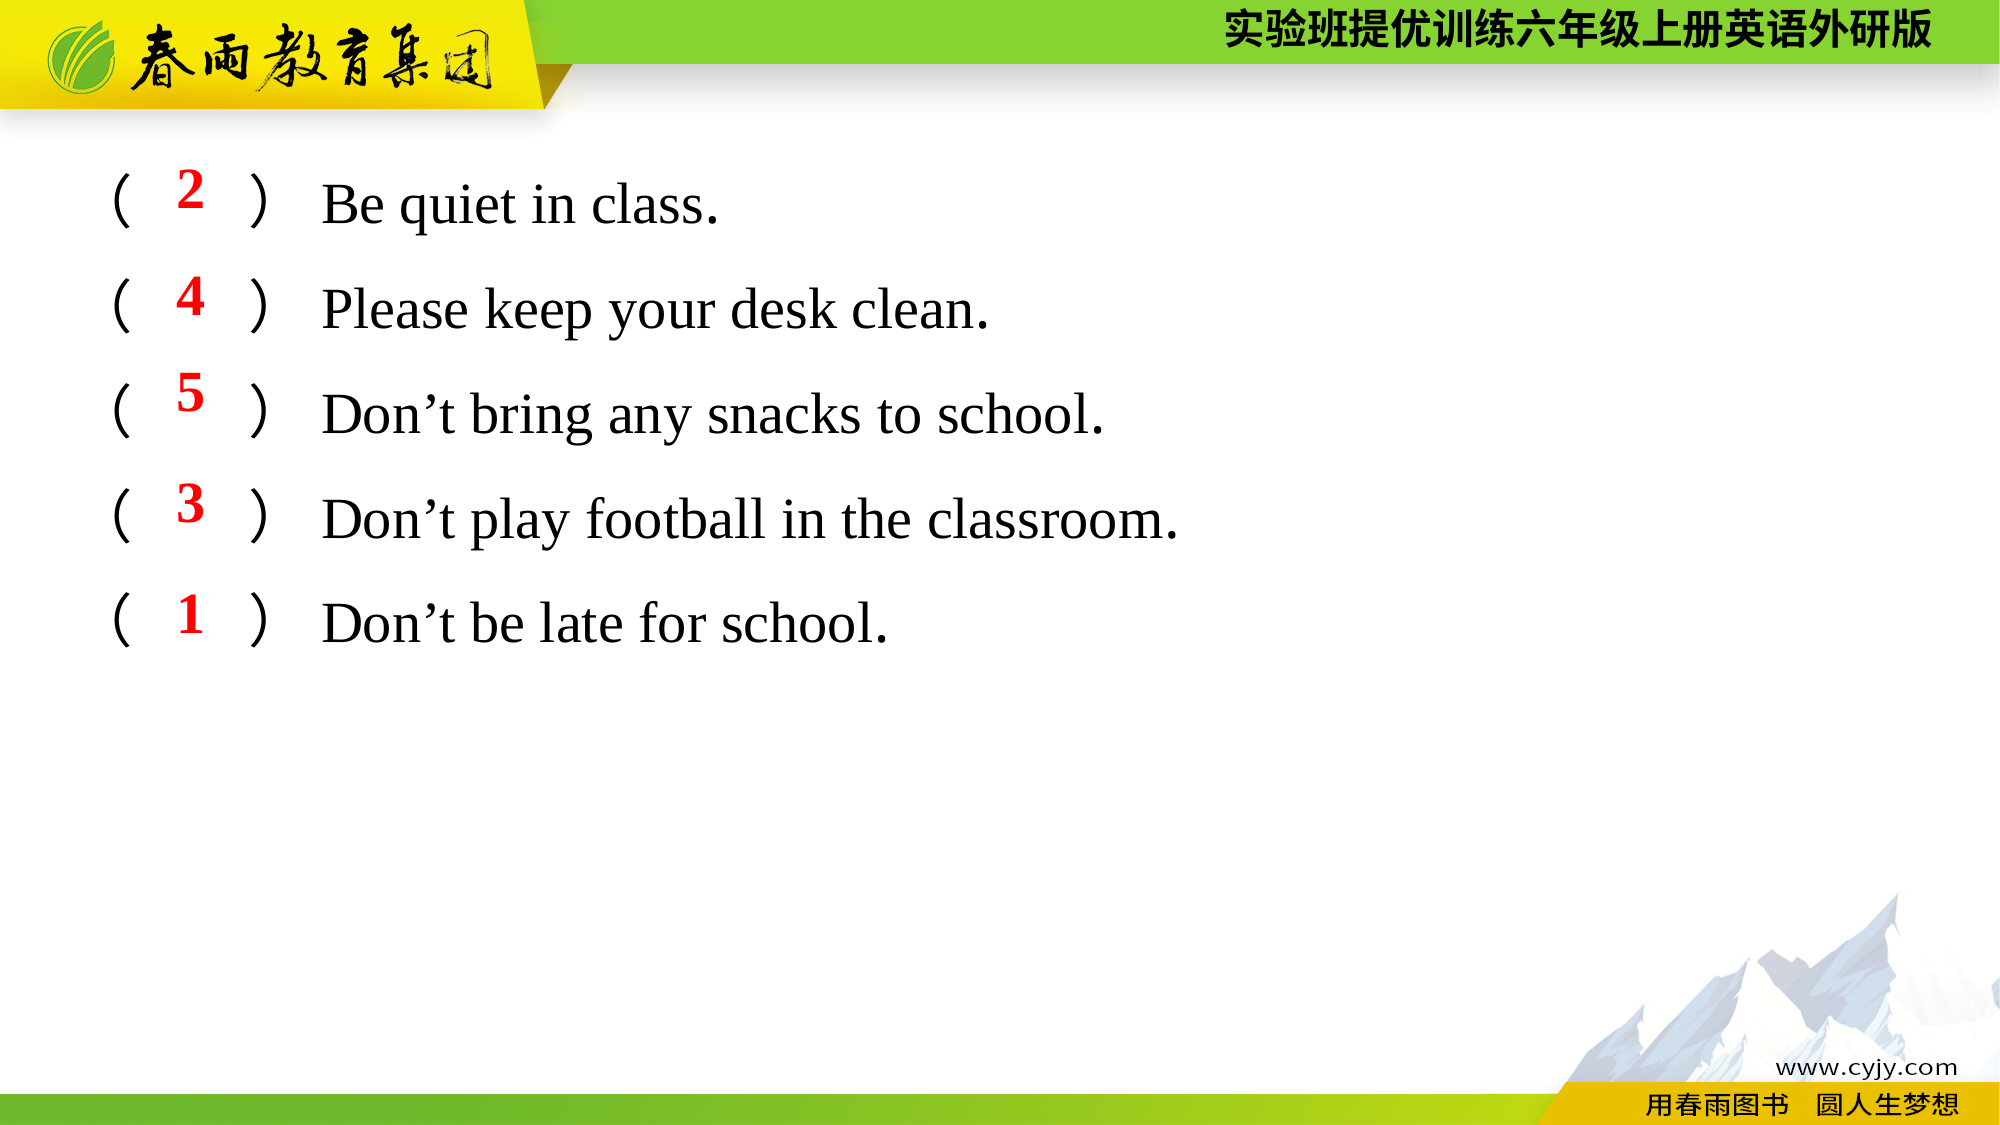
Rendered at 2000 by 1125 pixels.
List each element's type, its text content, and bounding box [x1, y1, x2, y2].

text_box 4 [161, 249, 221, 335]
text_box 1 [161, 567, 221, 653]
text_box 5 [161, 345, 221, 431]
text_box 3 [161, 456, 221, 542]
text_box 2 [161, 143, 221, 228]
list （ ）Be quiet in class. （ ）Please keep your desk clean. （ ）Don’t bring any snacks to school. （ ）Don’t play football in the classroom. （ ）Don’t be late for school. [59, 122, 1944, 655]
picture [0, 0, 2000, 1125]
